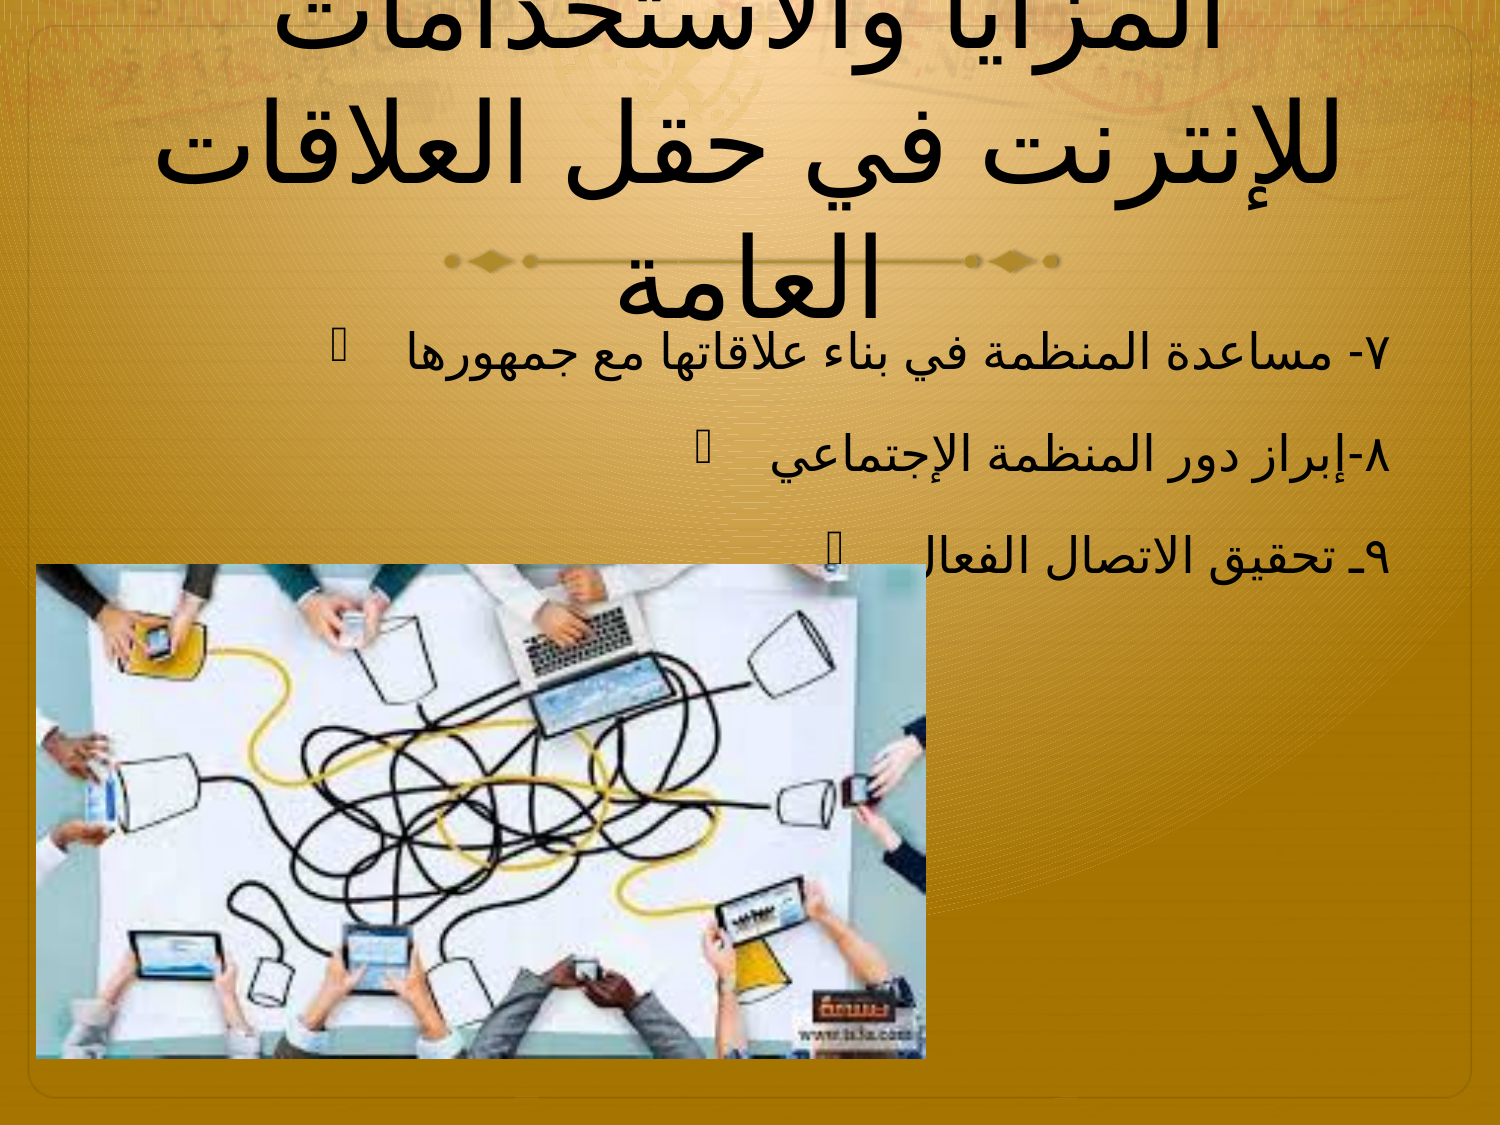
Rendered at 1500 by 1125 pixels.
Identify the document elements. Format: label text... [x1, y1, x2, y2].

title المزايا والاستخدامات للإنترنت في حقل العلاقات العامة [93, 45, 1407, 233]
list ٧- مساعدة المنظمة في بناء علاقاتها مع جمهورها ٨-إبراز دور المنظمة الإجتماعي ٩ـ تحقيق الاتصال الفعال [93, 312, 1407, 988]
picture [0, 0, 1500, 1125]
